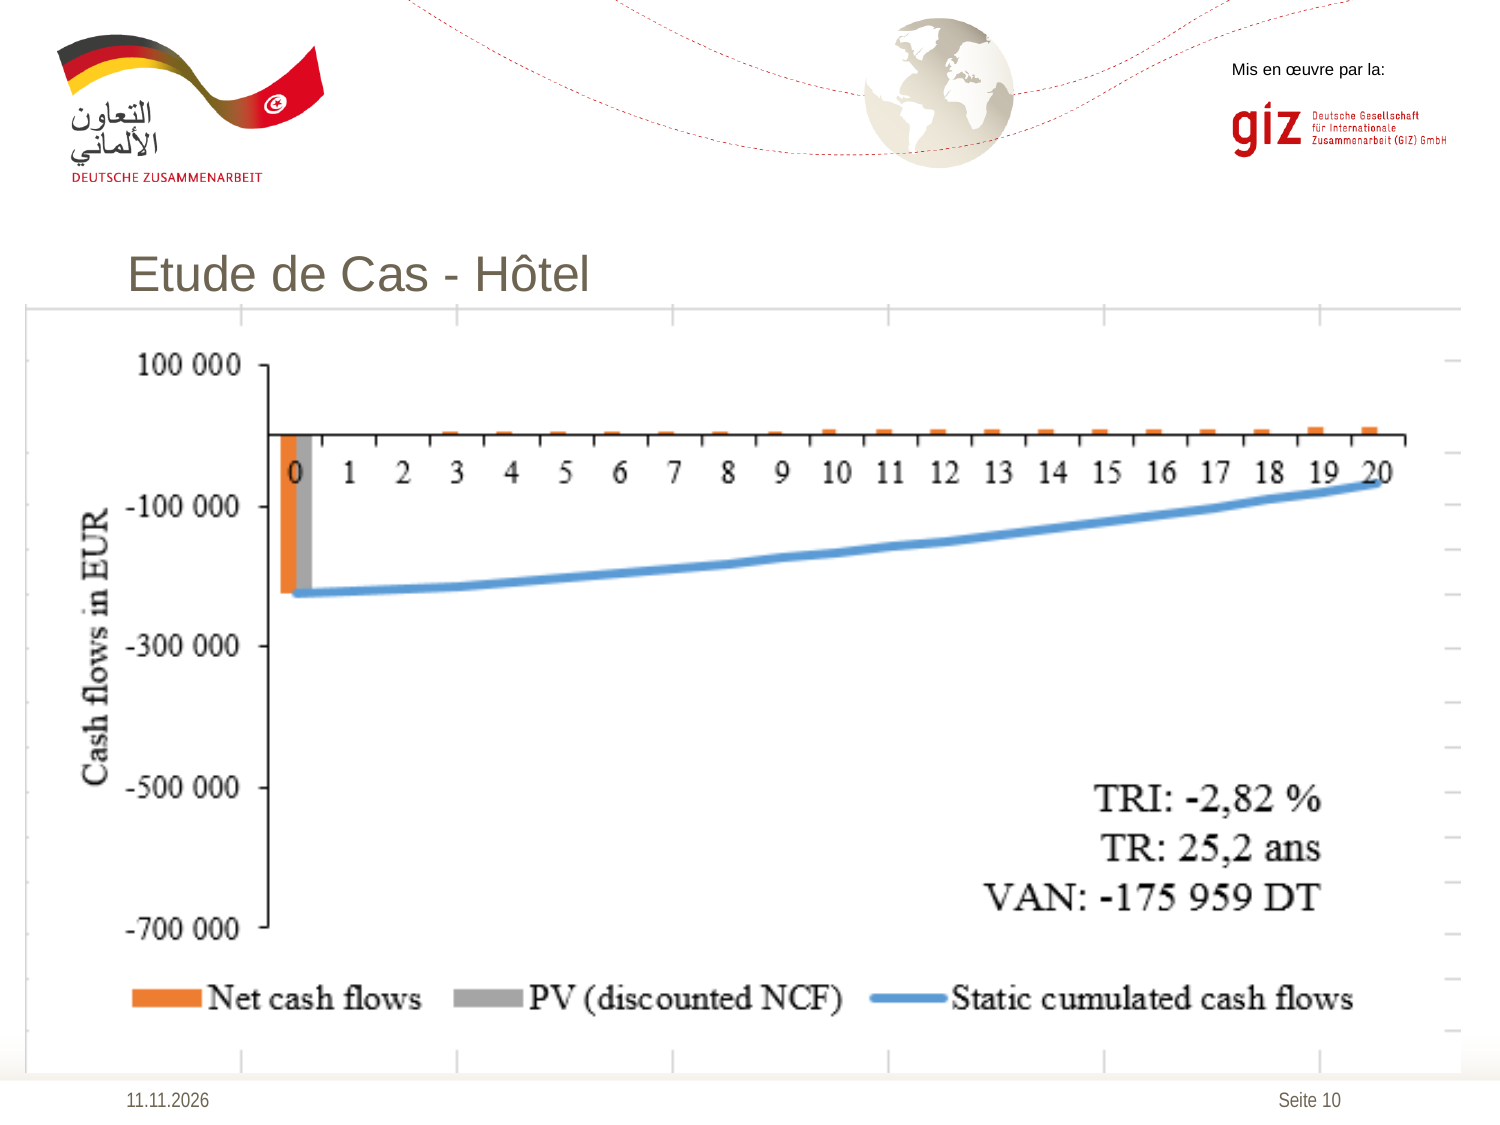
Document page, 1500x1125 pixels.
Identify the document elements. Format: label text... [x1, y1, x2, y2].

text_box Mis en œuvre par la: [1217, 51, 1421, 87]
title Etude de Cas - Hôtel [111, 233, 1389, 302]
picture [0, 0, 1500, 184]
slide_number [111, 1082, 325, 1121]
picture [0, 304, 1500, 1081]
